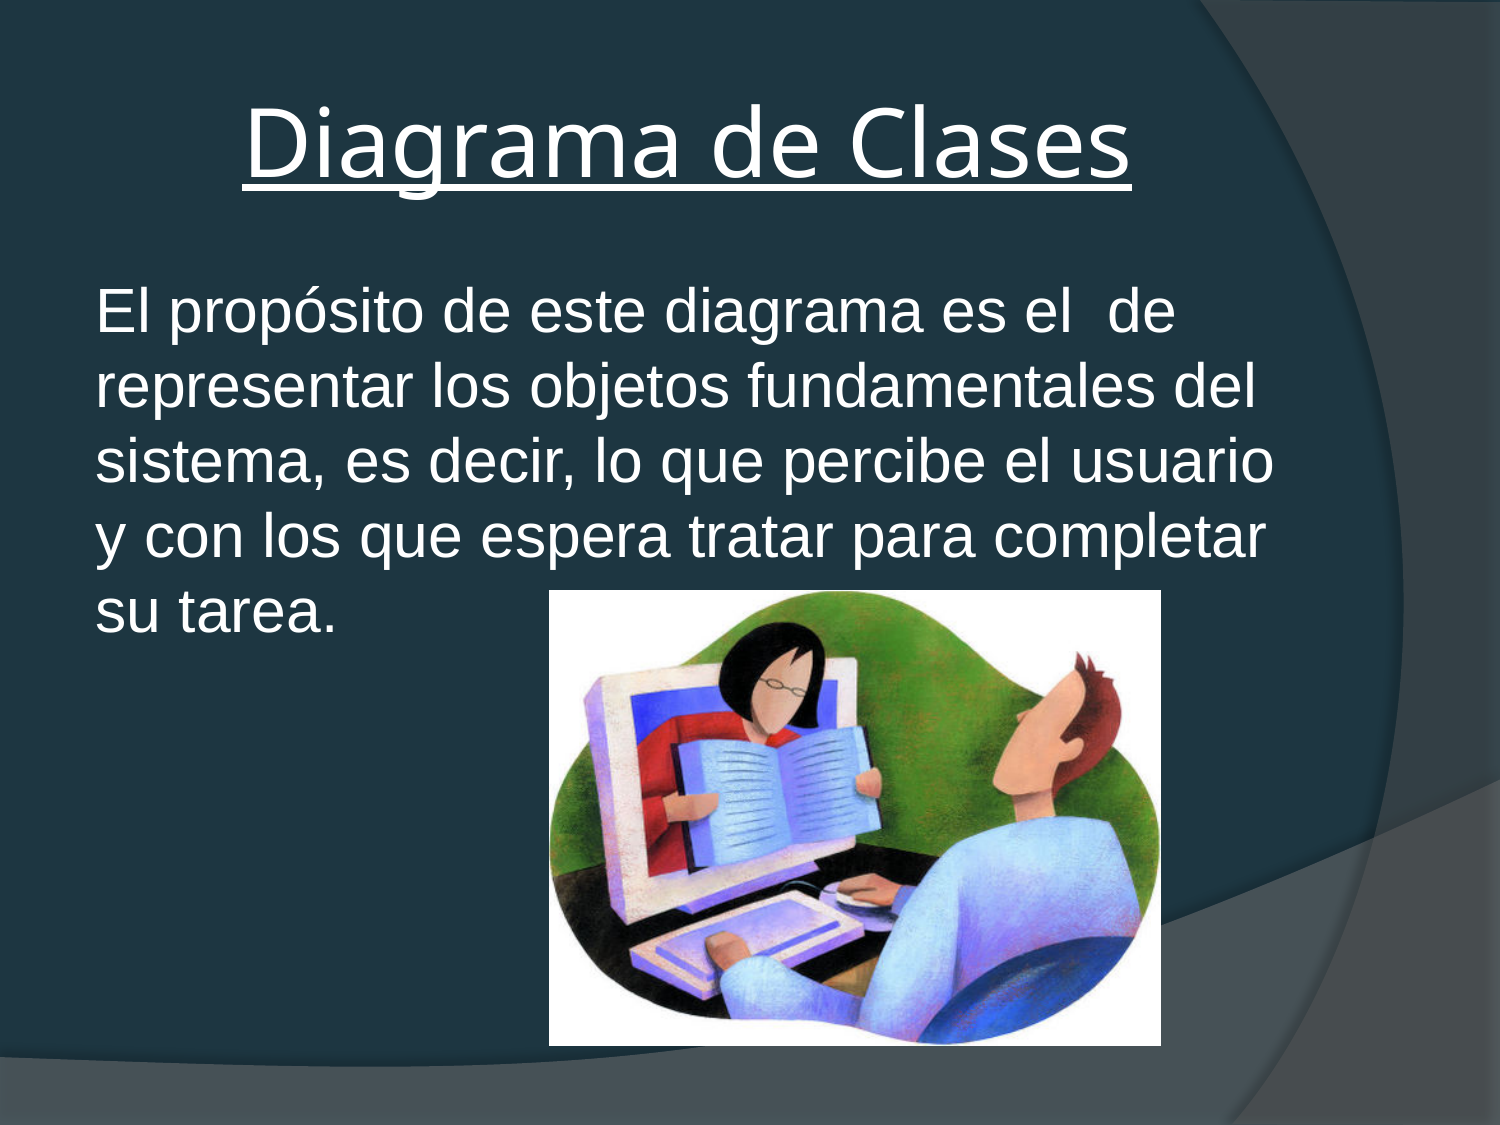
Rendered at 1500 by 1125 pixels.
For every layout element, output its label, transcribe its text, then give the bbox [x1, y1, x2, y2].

picture [548, 590, 1161, 1046]
title Diagrama de Clases [75, 45, 1300, 233]
list El propósito de este diagrama es el de representar los objetos fundamentales del sistema, es decir, lo que percibe el usuario y con los que espera tratar para completar su tarea. [75, 262, 1300, 1005]
